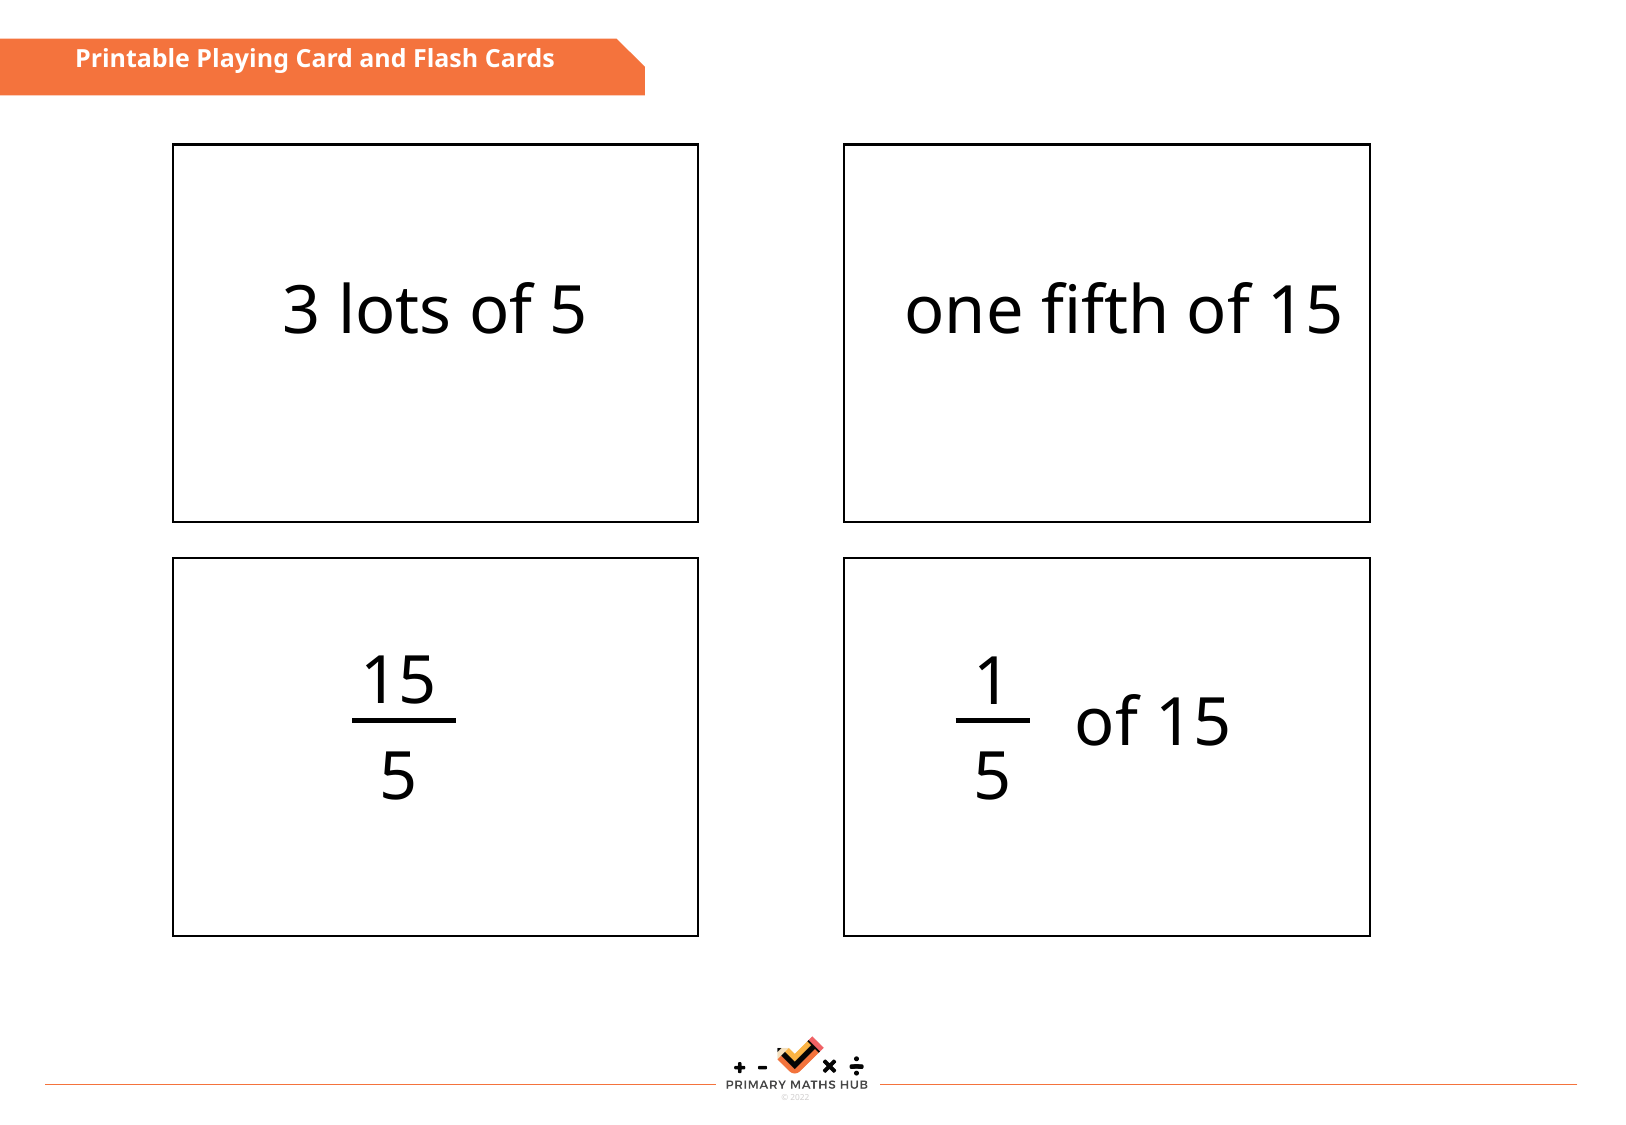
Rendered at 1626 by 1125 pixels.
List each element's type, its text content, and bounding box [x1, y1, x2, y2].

text_box © 2022 [720, 1084, 870, 1110]
table_header 1 [956, 626, 1030, 718]
picture [722, 1034, 872, 1094]
text_box [843, 143, 1371, 523]
table_cell 5 [341, 720, 456, 815]
text_box 3 lots of 5 [172, 259, 699, 355]
text_box Printable Playing Card and Flash Cards [0, 37, 646, 97]
table_header 15 [341, 625, 456, 720]
text_box [172, 143, 699, 259]
text_box [843, 557, 1371, 937]
text_box of 15 [1029, 671, 1278, 766]
table_cell 5 [956, 723, 1030, 816]
text_box one fifth of 15 [879, 259, 1370, 355]
text_box [172, 355, 699, 523]
text_box [172, 557, 699, 937]
